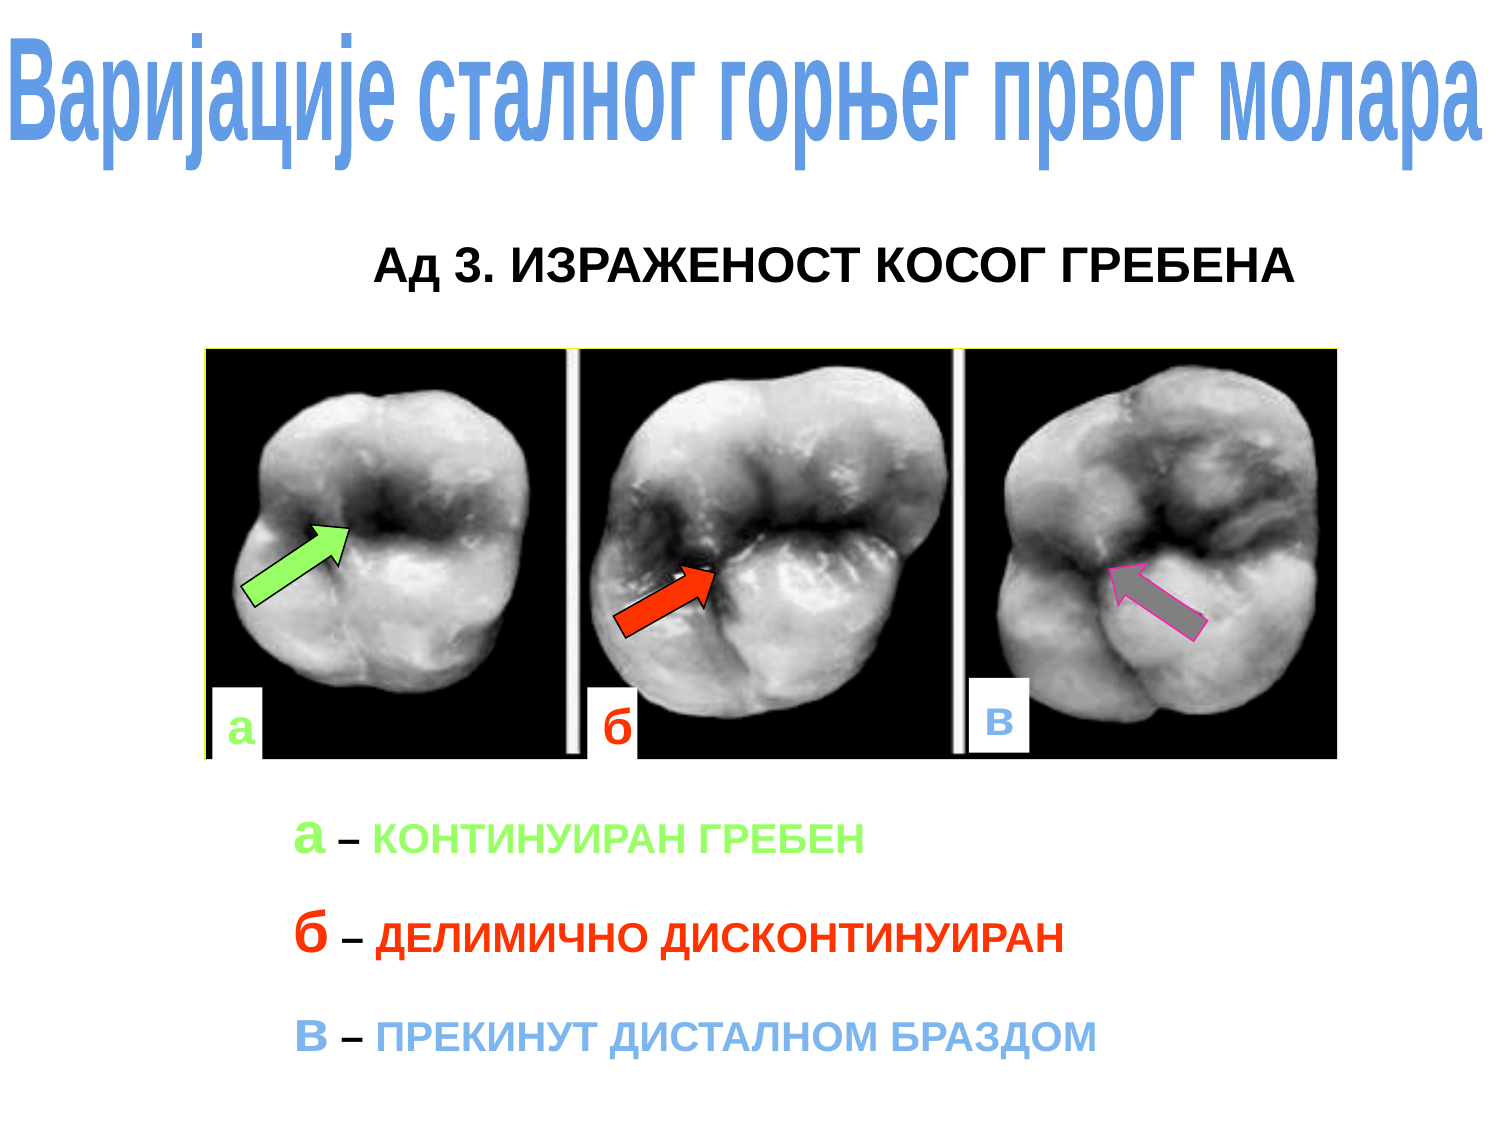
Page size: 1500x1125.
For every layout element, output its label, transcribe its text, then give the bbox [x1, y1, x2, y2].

text_box a – КОНТИНУИРАН ГРЕБЕН б – ДЕЛИМИЧНО ДИСКОНТИНУИРАН в – ПРЕКИНУТ ДИСТАЛНОМ БРАЗДОМ [278, 787, 1250, 1071]
text_box a [212, 759, 263, 763]
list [205, 349, 1337, 759]
text_box Aд 3. ИЗРАЖЕНОСТ КОСОГ ГРЕБЕНА [357, 224, 1312, 300]
text_box б [587, 759, 638, 763]
